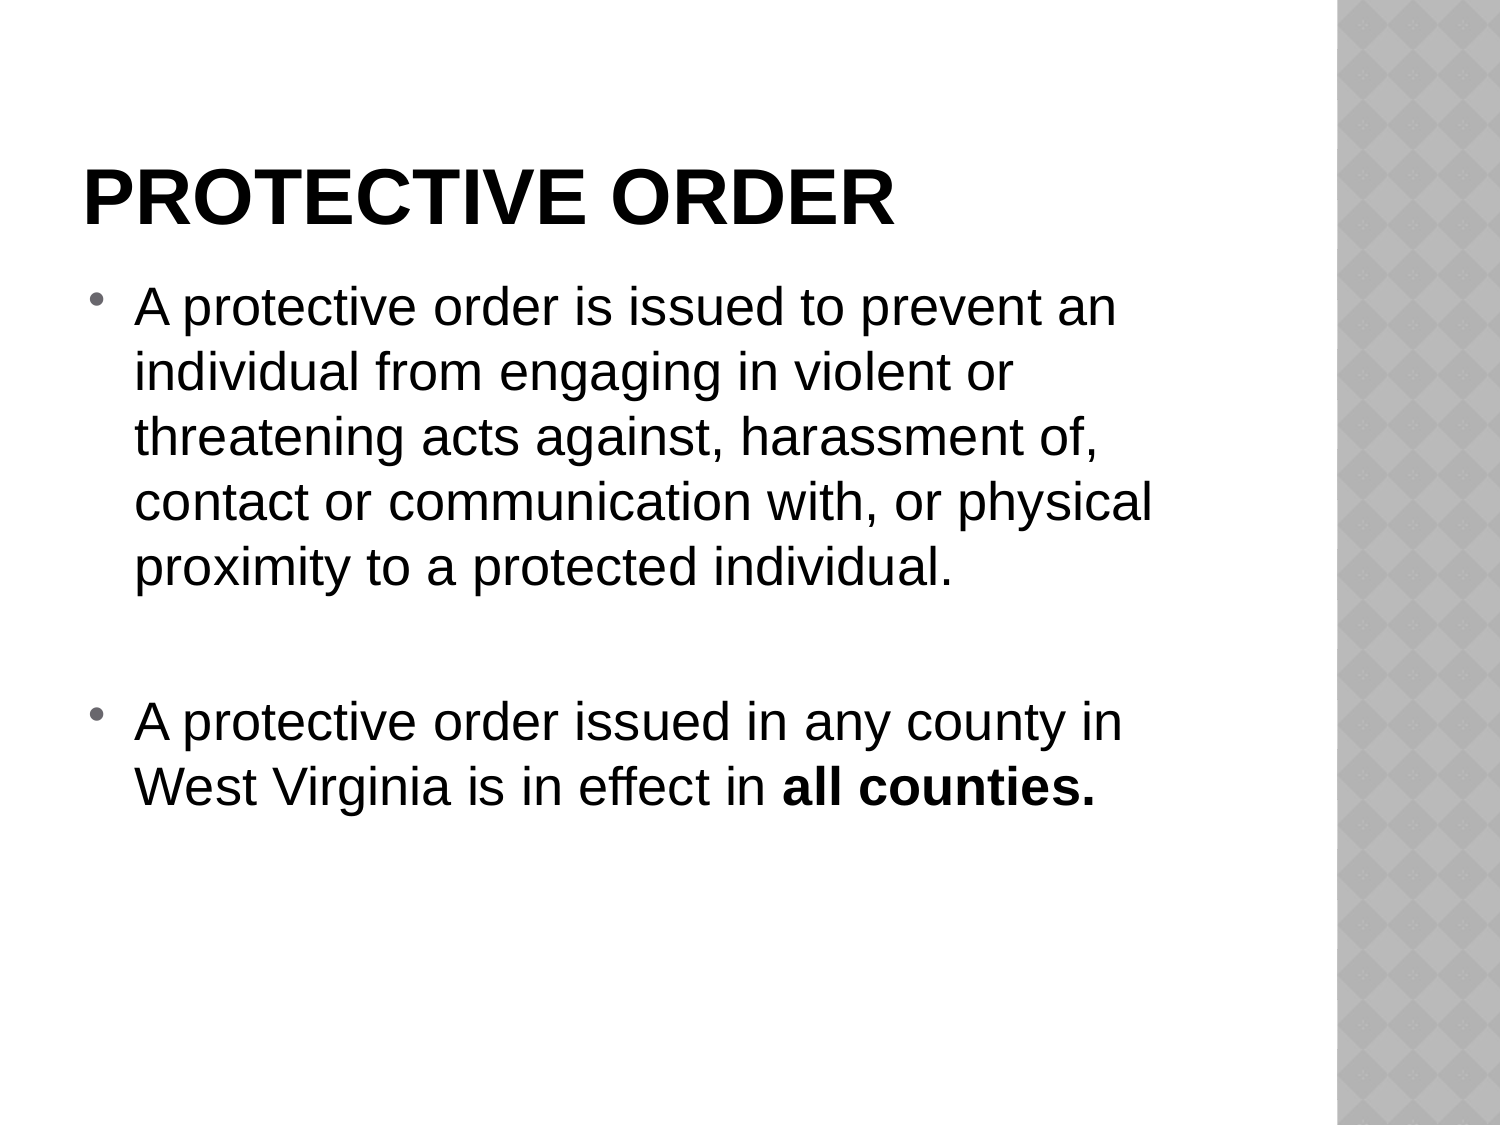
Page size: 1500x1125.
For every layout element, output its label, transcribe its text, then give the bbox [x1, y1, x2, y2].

title Protective Order [75, 52, 1263, 241]
list A protective order is issued to prevent an individual from engaging in violent or threatening acts against, harassment of, contact or communication with, or physical proximity to a protected individual. A protective order issued in any county in West Virginia is in effect in all counties. [75, 264, 1263, 1060]
